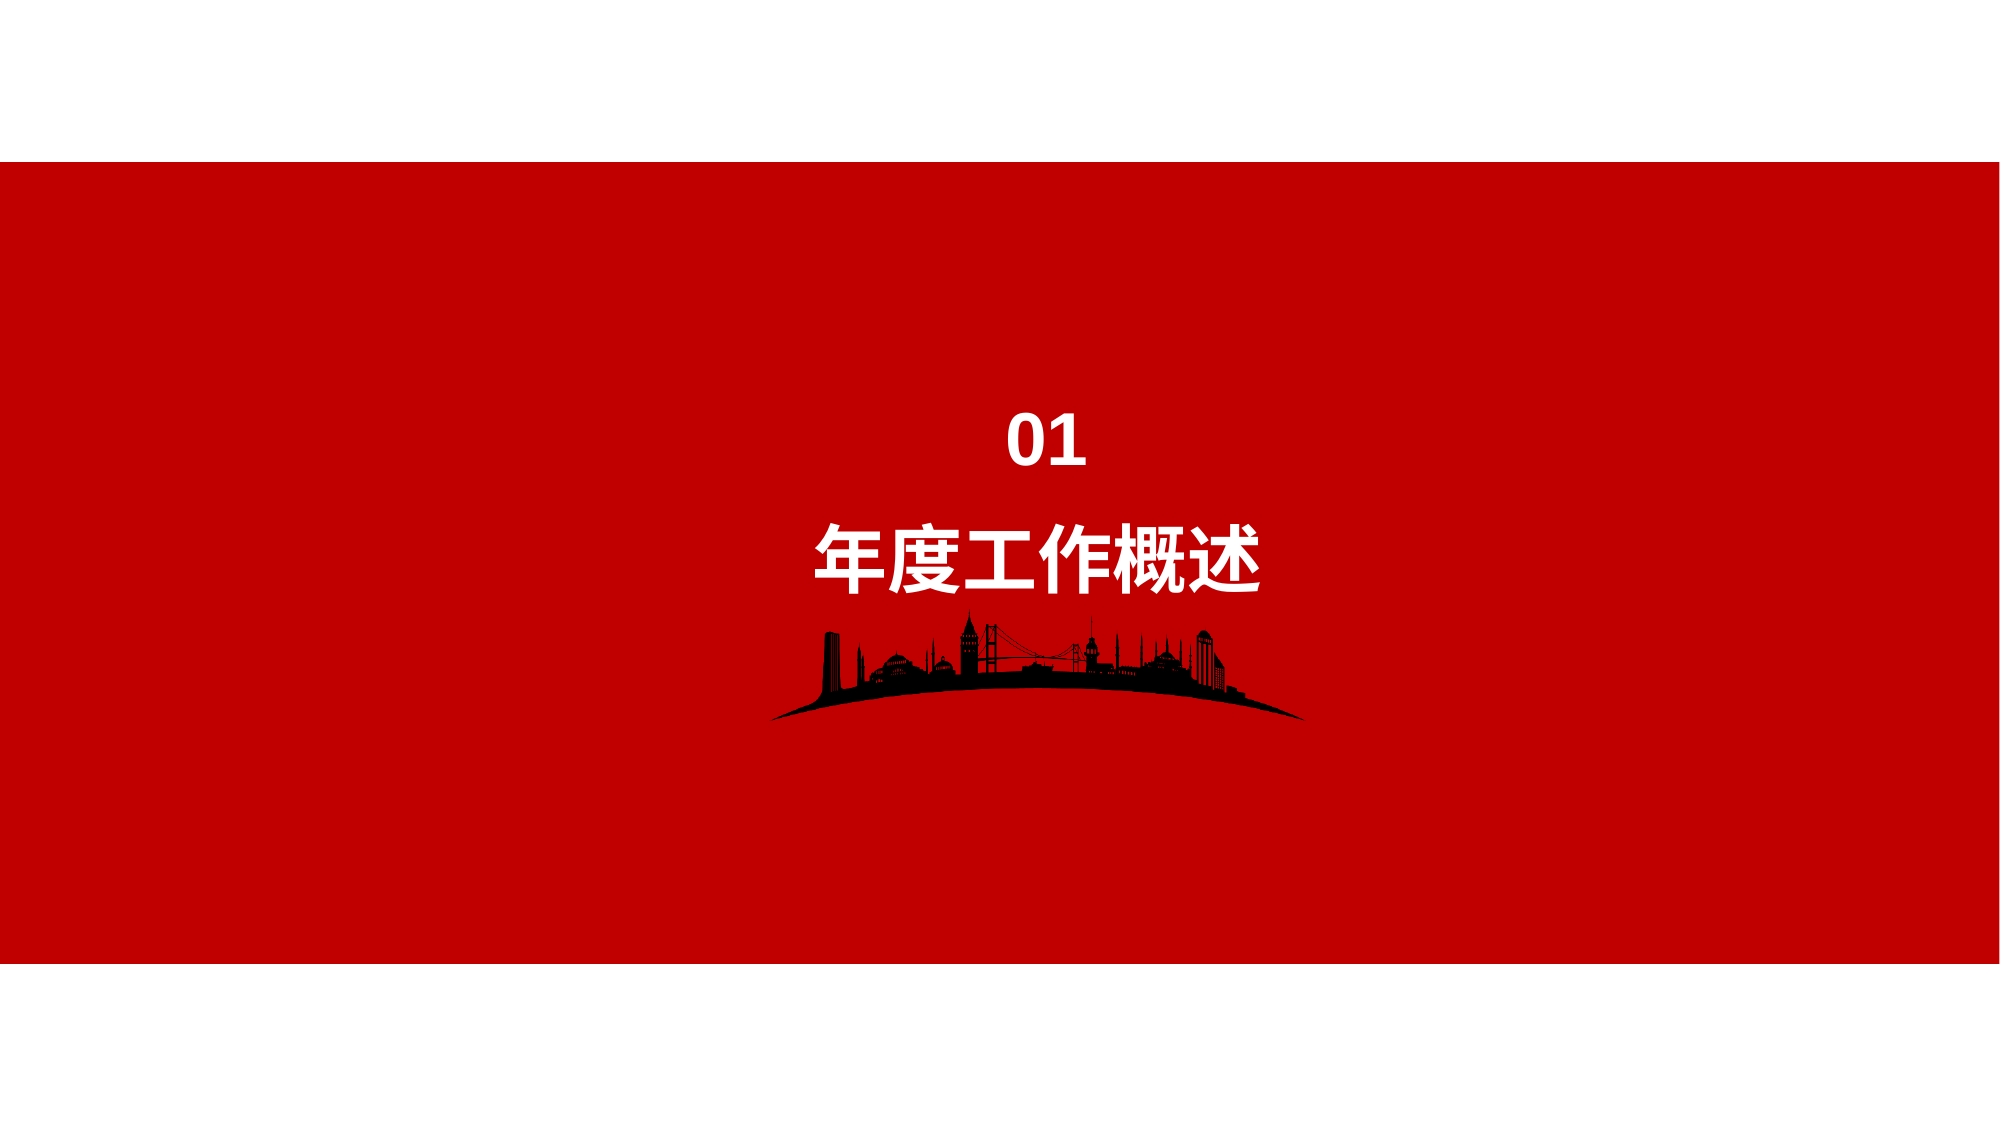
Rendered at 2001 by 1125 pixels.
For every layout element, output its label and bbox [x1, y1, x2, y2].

picture [768, 609, 1306, 721]
text_box [584, 383, 1491, 596]
text_box [0, 161, 2000, 965]
